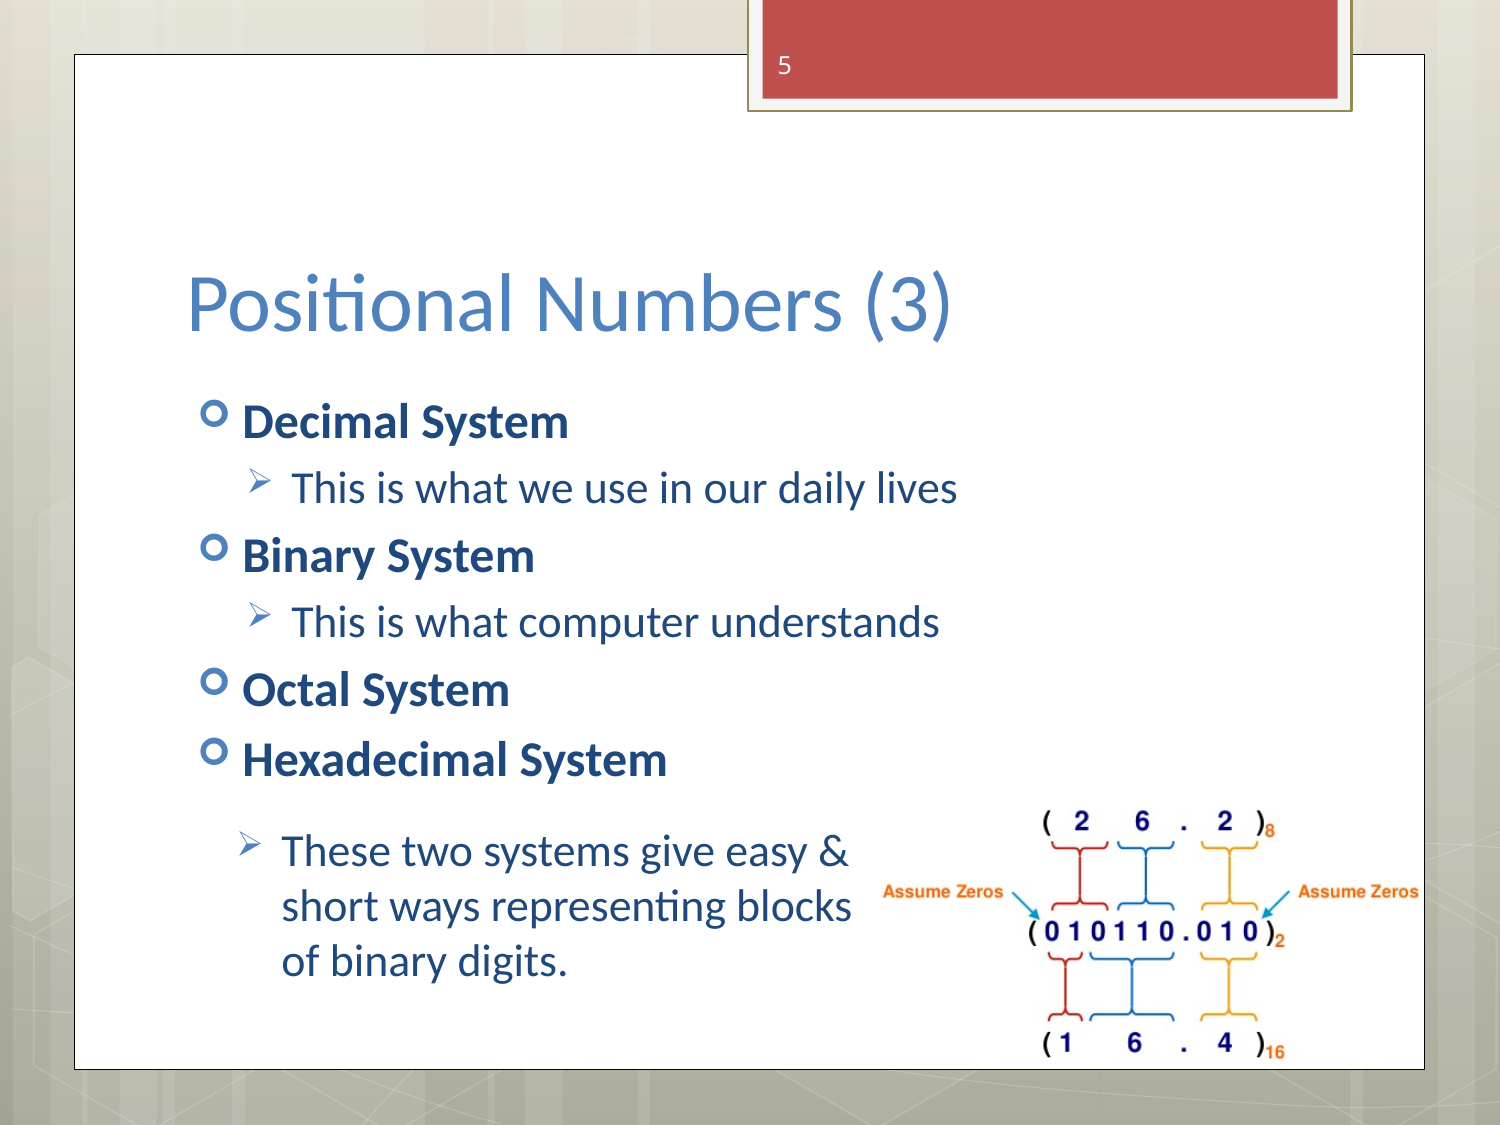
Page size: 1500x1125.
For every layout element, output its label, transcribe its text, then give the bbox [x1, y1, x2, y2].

text_box These two systems give easy & short ways representing blocks of binary digits. [161, 813, 874, 1039]
list Decimal System This is what we use in our daily lives Binary System This is what computer understands Octal System Hexadecimal System [171, 381, 1283, 813]
picture [879, 805, 1424, 1066]
title Positional Numbers (3) [171, 168, 1324, 357]
slide_number 5 [762, 36, 982, 97]
